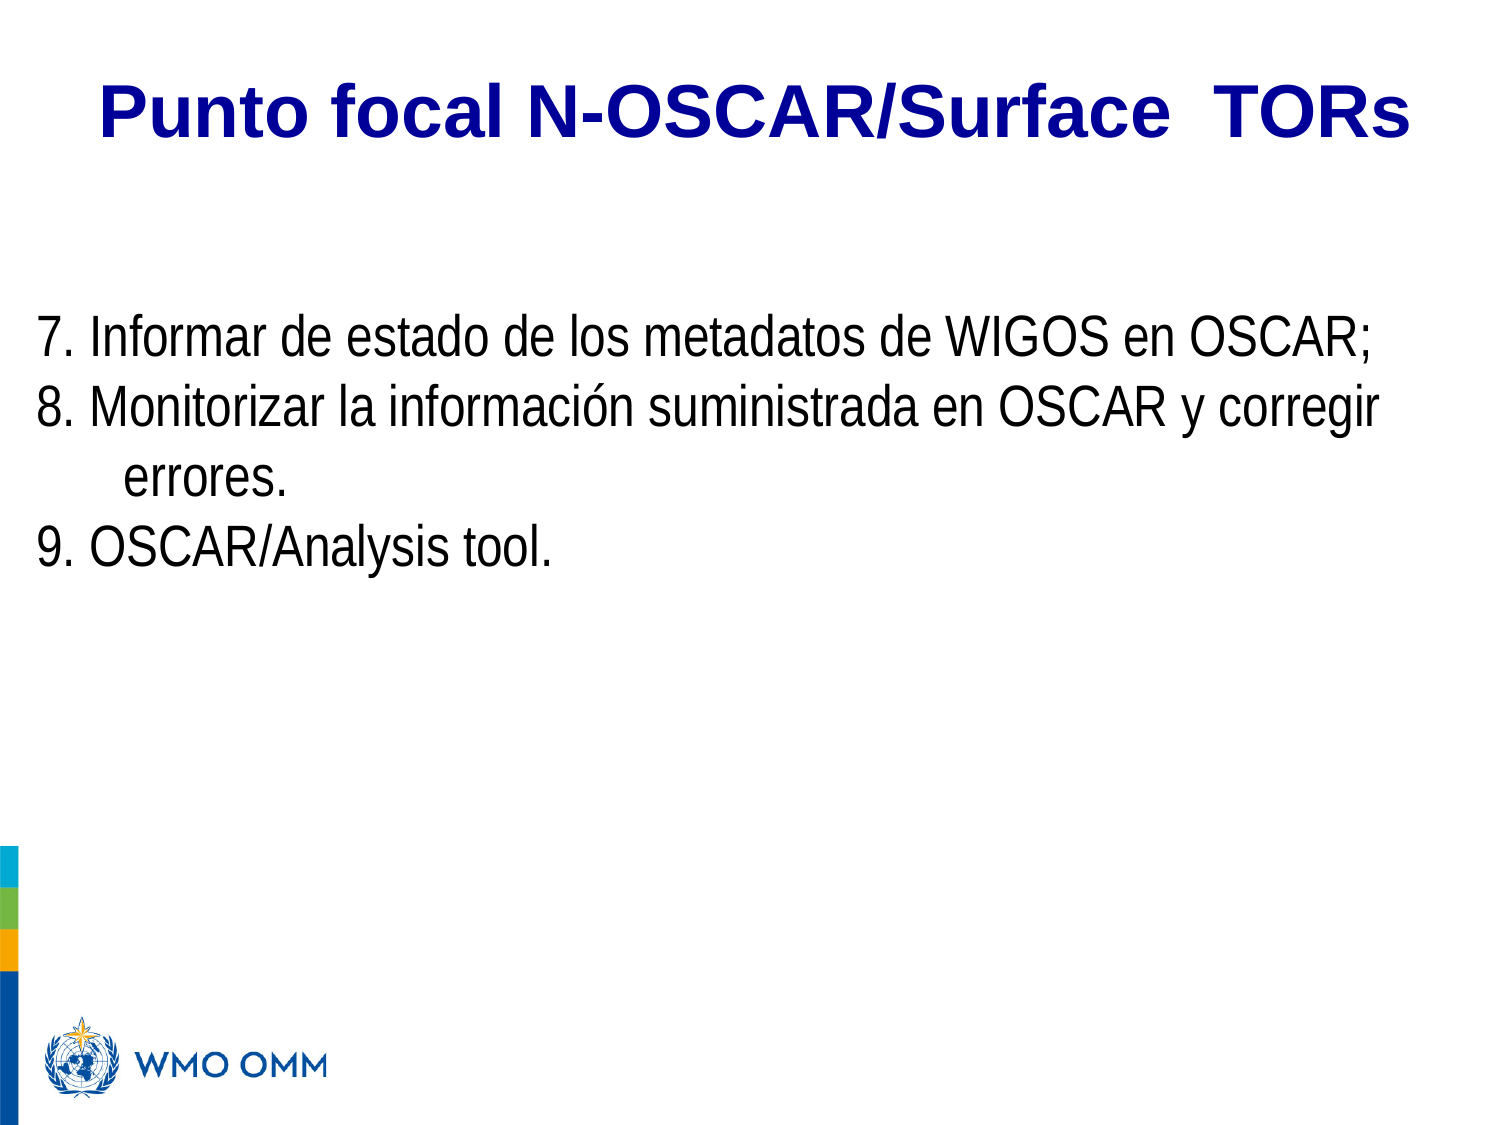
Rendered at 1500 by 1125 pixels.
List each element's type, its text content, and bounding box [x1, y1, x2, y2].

title Punto focal N-OSCAR/Surface TORs [41, 42, 1471, 173]
text_box 7. Informar de estado de los metadatos de WIGOS en OSCAR; 8. Monitorizar la información suministrada en OSCAR y corregir errores. 9. OSCAR/Analysis tool. [21, 290, 1475, 1125]
picture [0, 845, 21, 1125]
